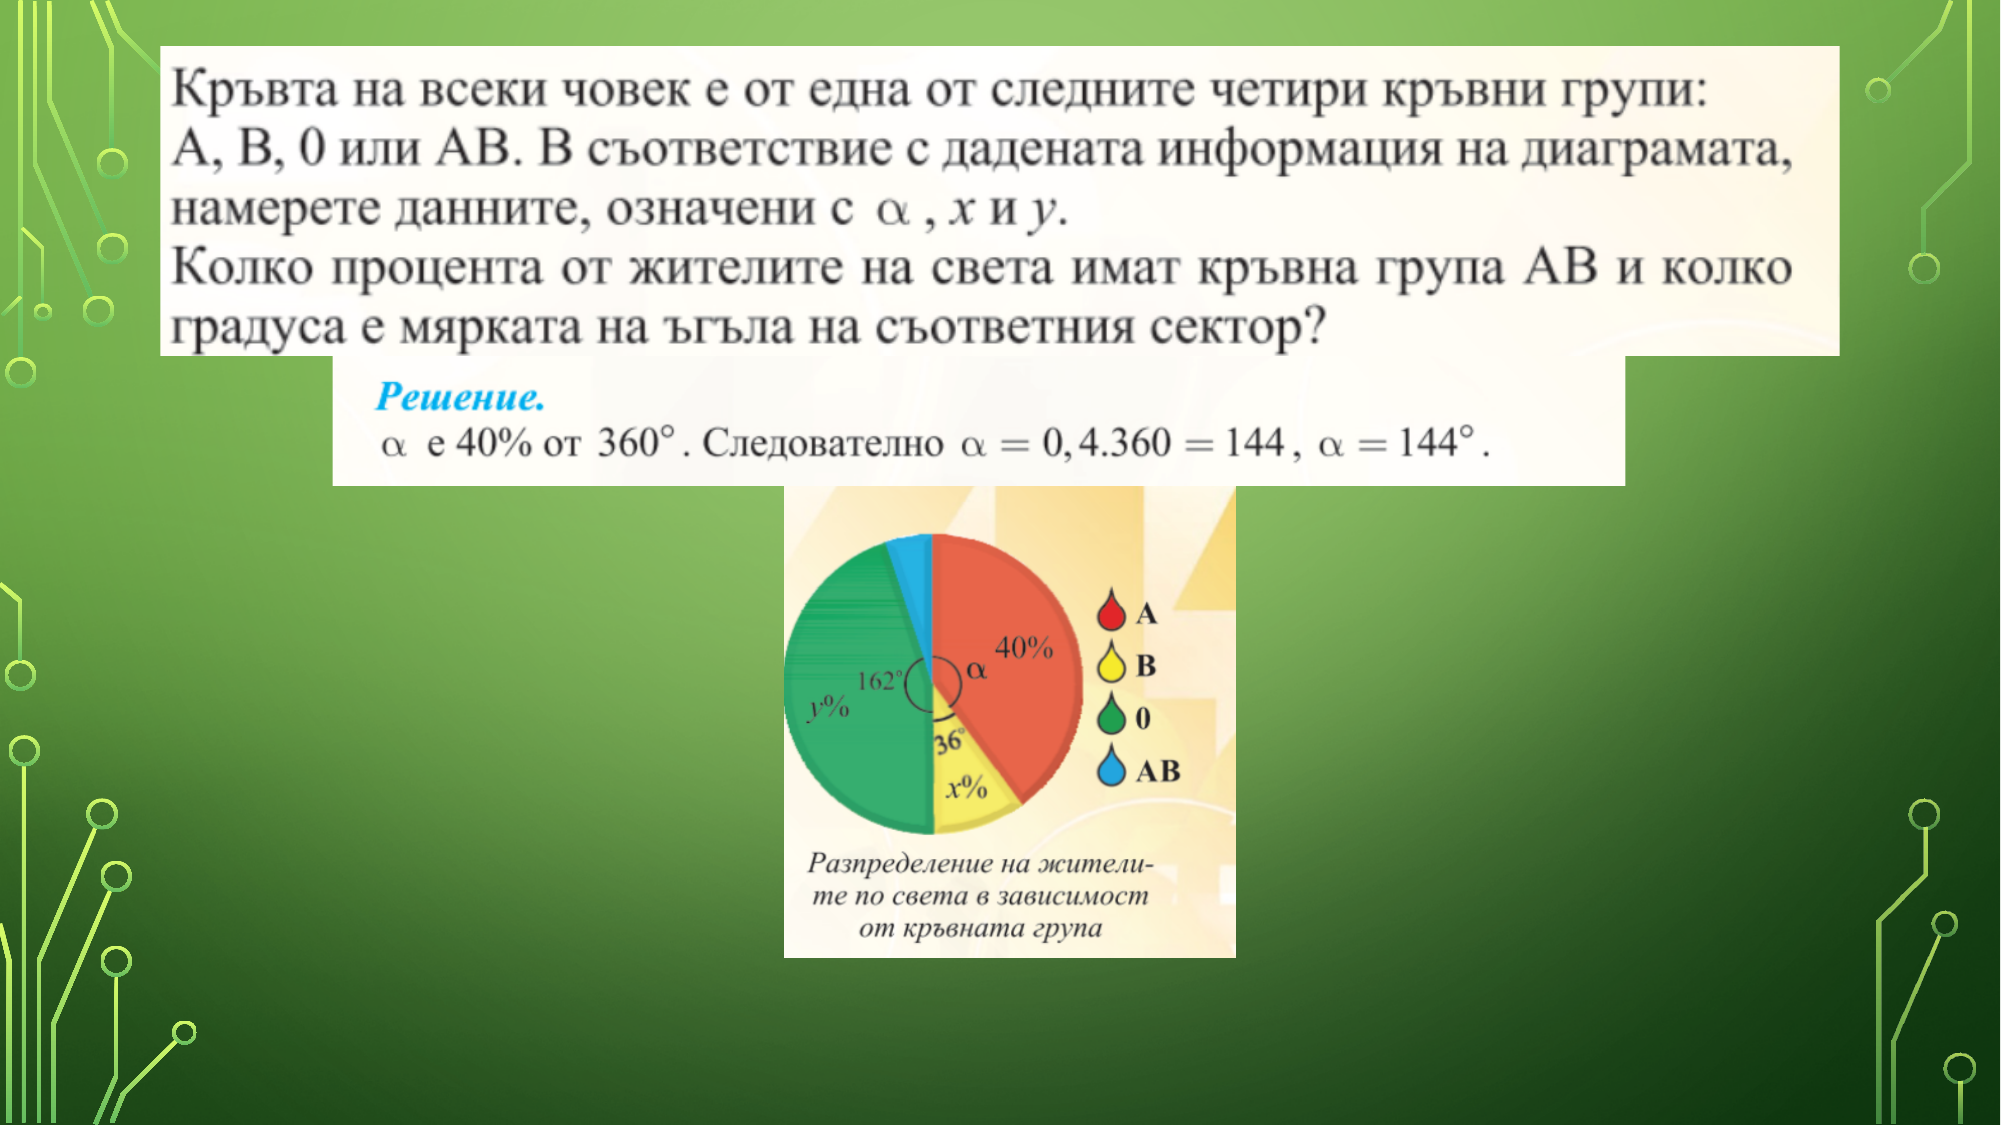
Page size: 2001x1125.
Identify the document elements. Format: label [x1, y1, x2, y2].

picture [160, 46, 1840, 958]
